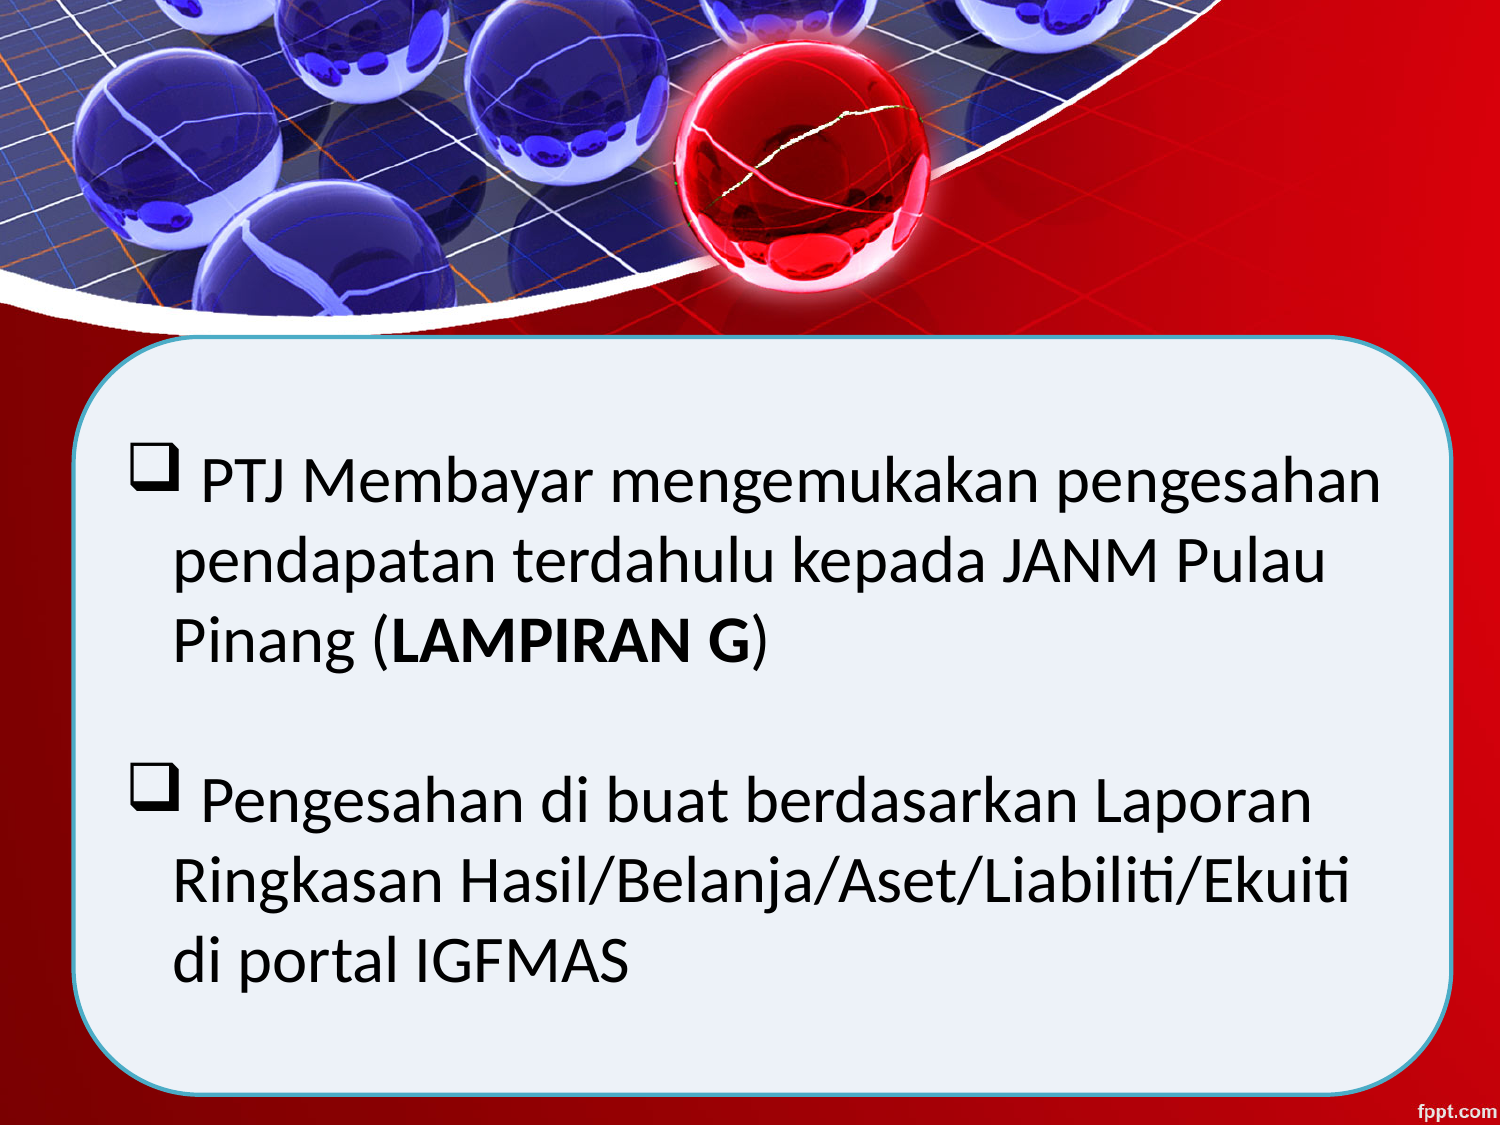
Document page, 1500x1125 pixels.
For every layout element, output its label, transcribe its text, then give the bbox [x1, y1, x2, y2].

text_box PTJ Membayar mengemukakan pengesahan pendapatan terdahulu kepada JANM Pulau Pinang (LAMPIRAN G) Pengesahan di buat berdasarkan Laporan Ringkasan Hasil/Belanja/Aset/Liabiliti/Ekuiti di portal IGFMAS [73, 336, 1452, 1095]
picture [0, 0, 1500, 1125]
